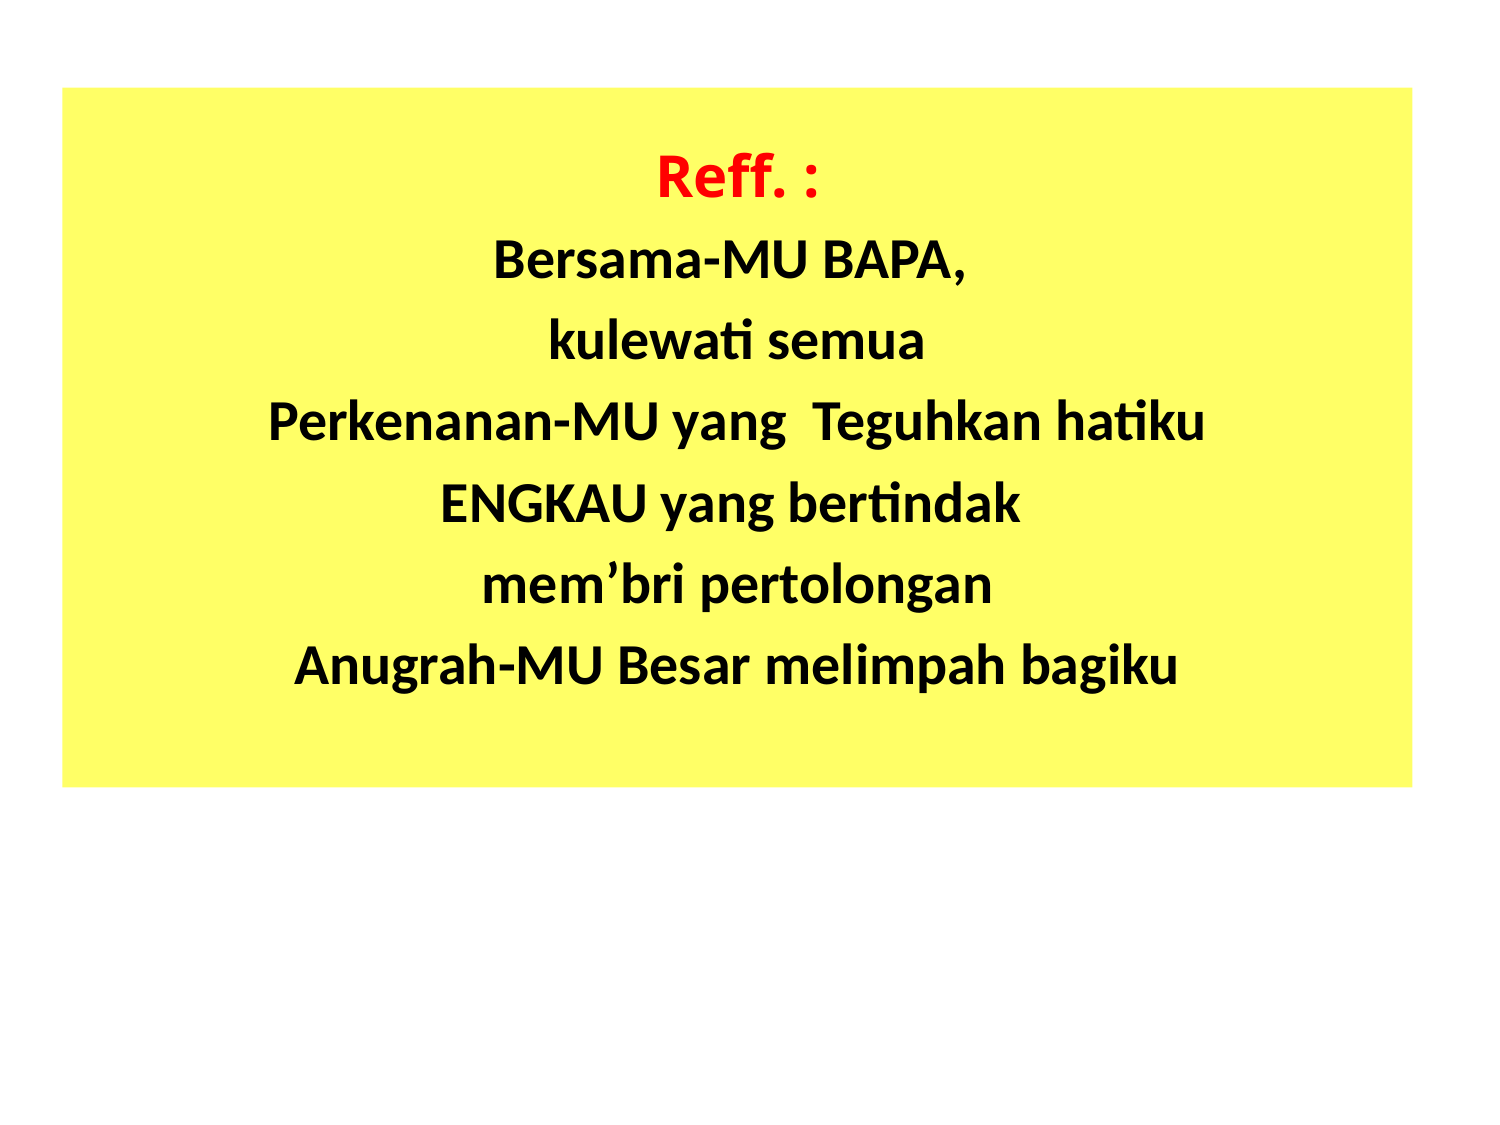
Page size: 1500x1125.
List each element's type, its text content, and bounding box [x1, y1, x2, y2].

list Reff. : Bersama-MU BAPA, kulewati semua Perkenanan-MU yang Teguhkan hatiku ENGKAU yang bertindak mem’bri pertolongan Anugrah-MU Besar melimpah bagiku [62, 87, 1413, 788]
